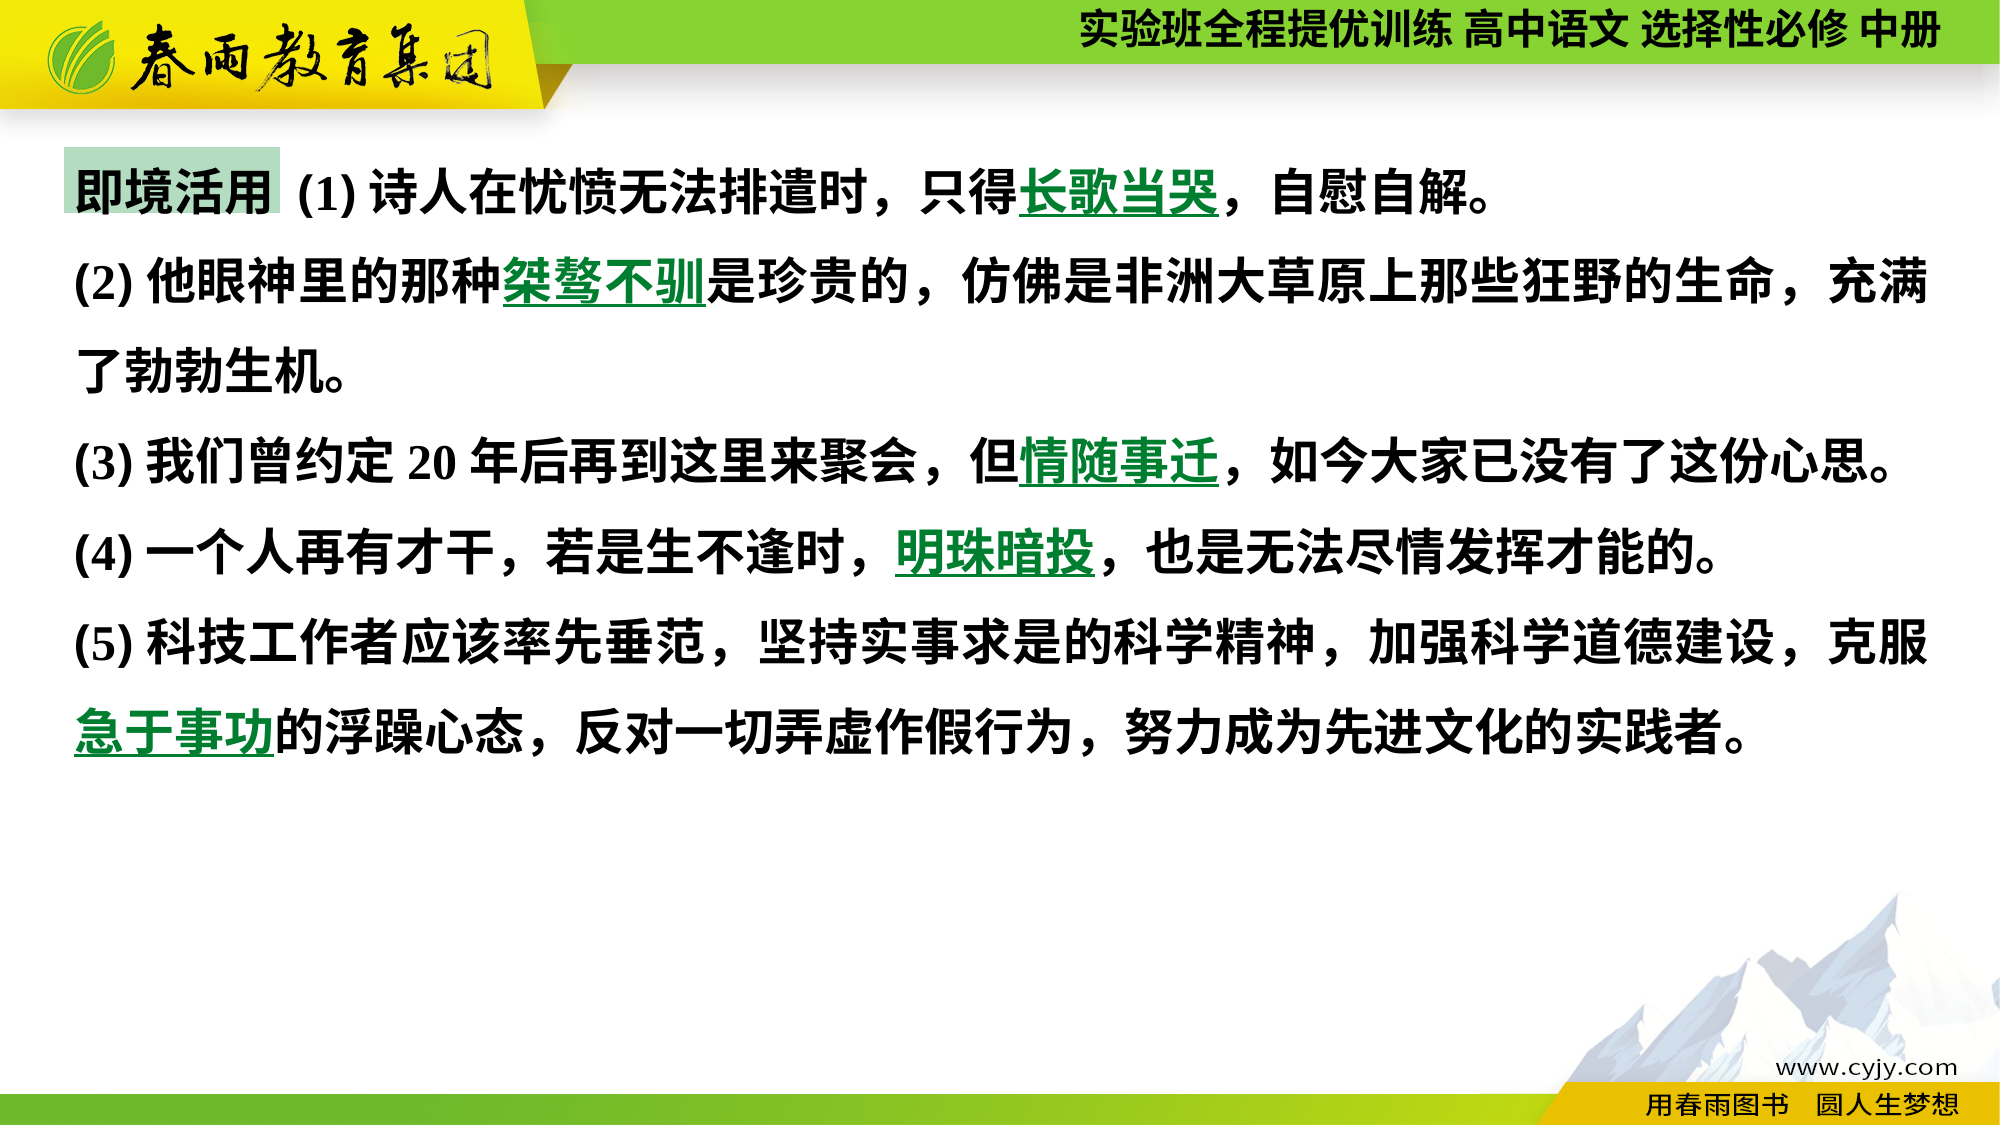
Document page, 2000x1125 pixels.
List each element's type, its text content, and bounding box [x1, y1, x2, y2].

picture [0, 0, 2000, 1125]
list 即境活用 (1)诗人在忧愤无法排遣时，只得长歌当哭，自慰自解。 (2)他眼神里的那种桀骜不驯是珍贵的，仿佛是非洲大草原上那些狂野的生命，充满了勃勃生机。 (3)我们曾约定20年后再到这里来聚会，但情随事迁，如今大家已没有了这份心思。 (4)一个人再有才干，若是生不逢时，明珠暗投，也是无法尽情发挥才能的。 (5)科技工作者应该率先垂范，坚持实事求是的科学精神，加强科学道德建设，克服急于事功的浮躁心态，反对一切弄虚作假行为，努力成为先进文化的实践者。 [59, 122, 1944, 774]
